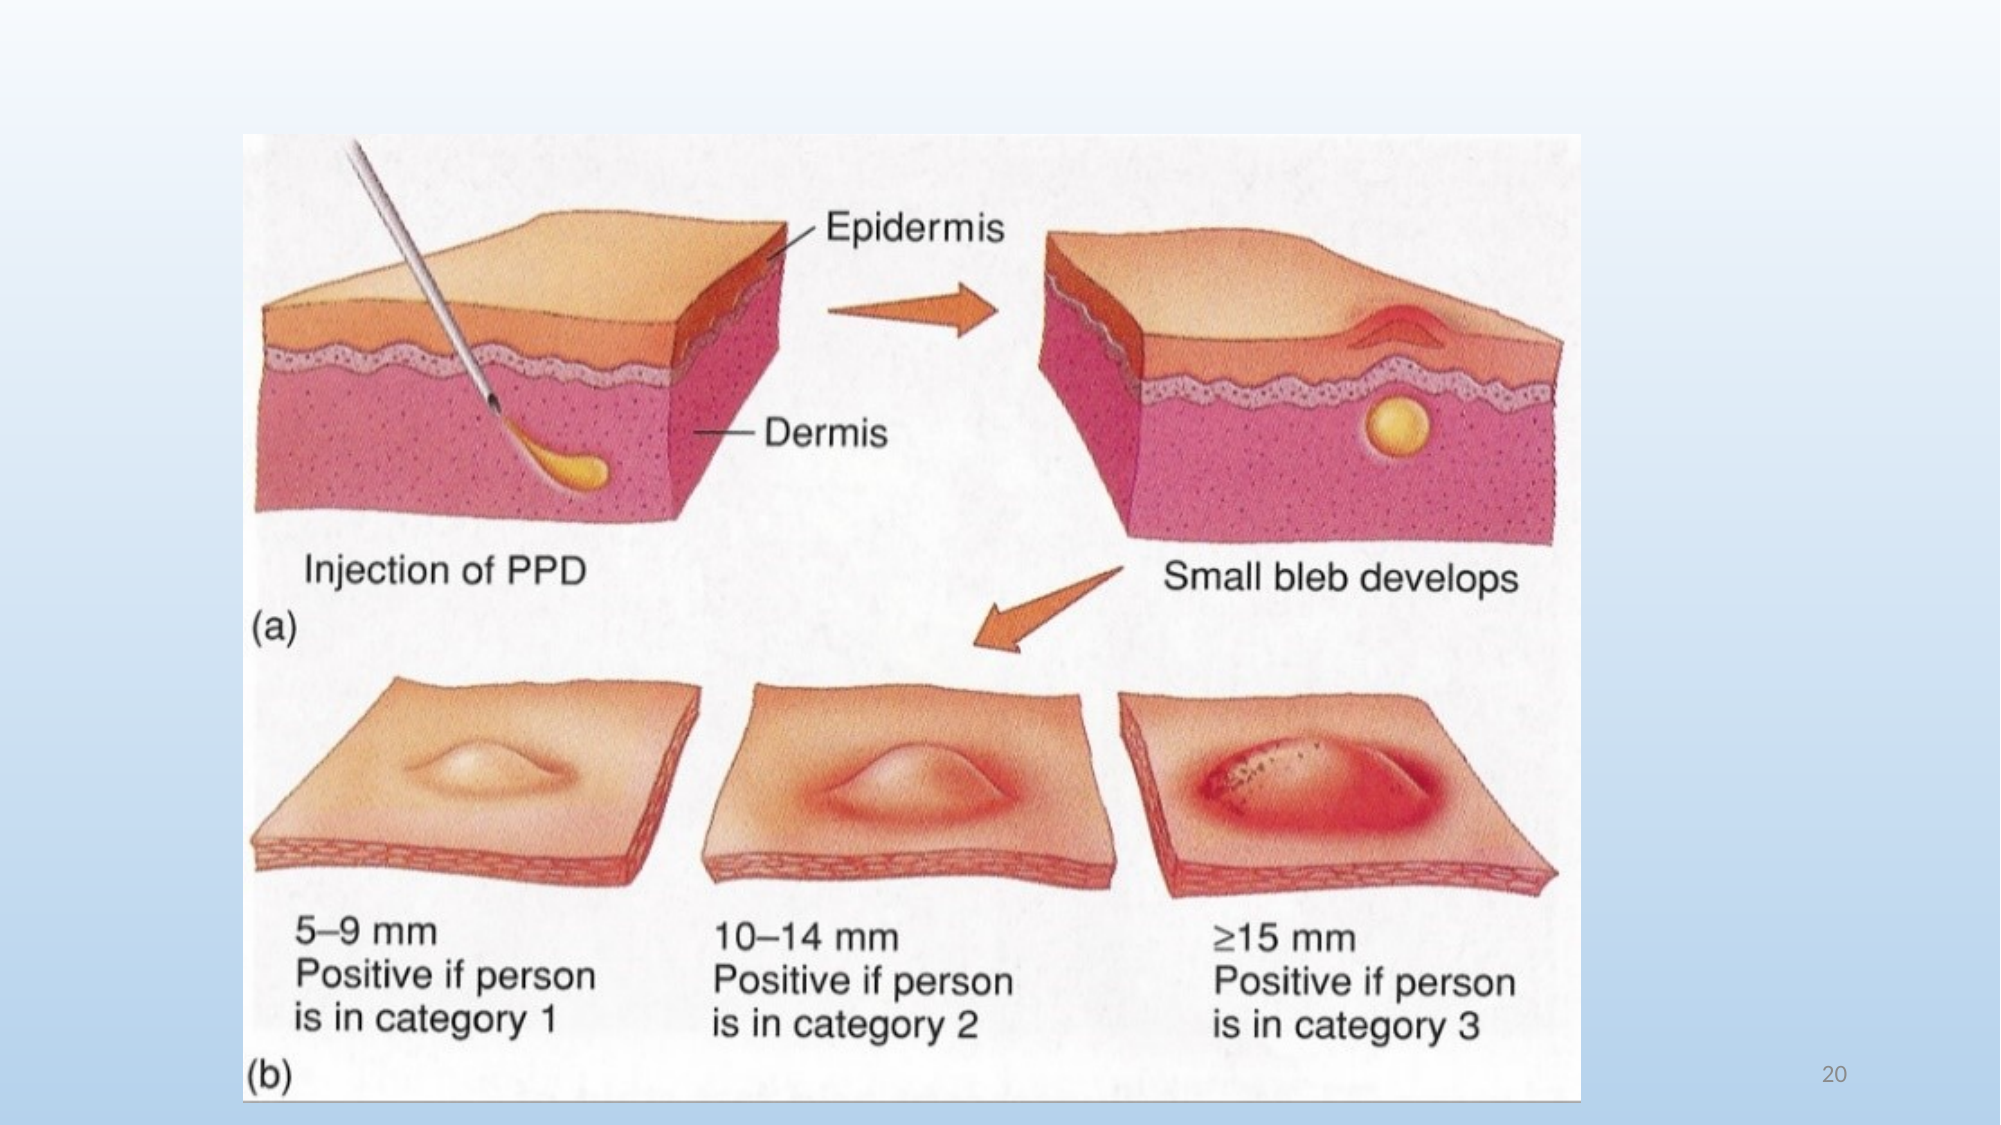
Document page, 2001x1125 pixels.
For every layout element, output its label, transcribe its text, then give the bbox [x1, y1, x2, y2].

slide_number 20 [1581, 1042, 1863, 1103]
picture [243, 134, 1581, 1103]
